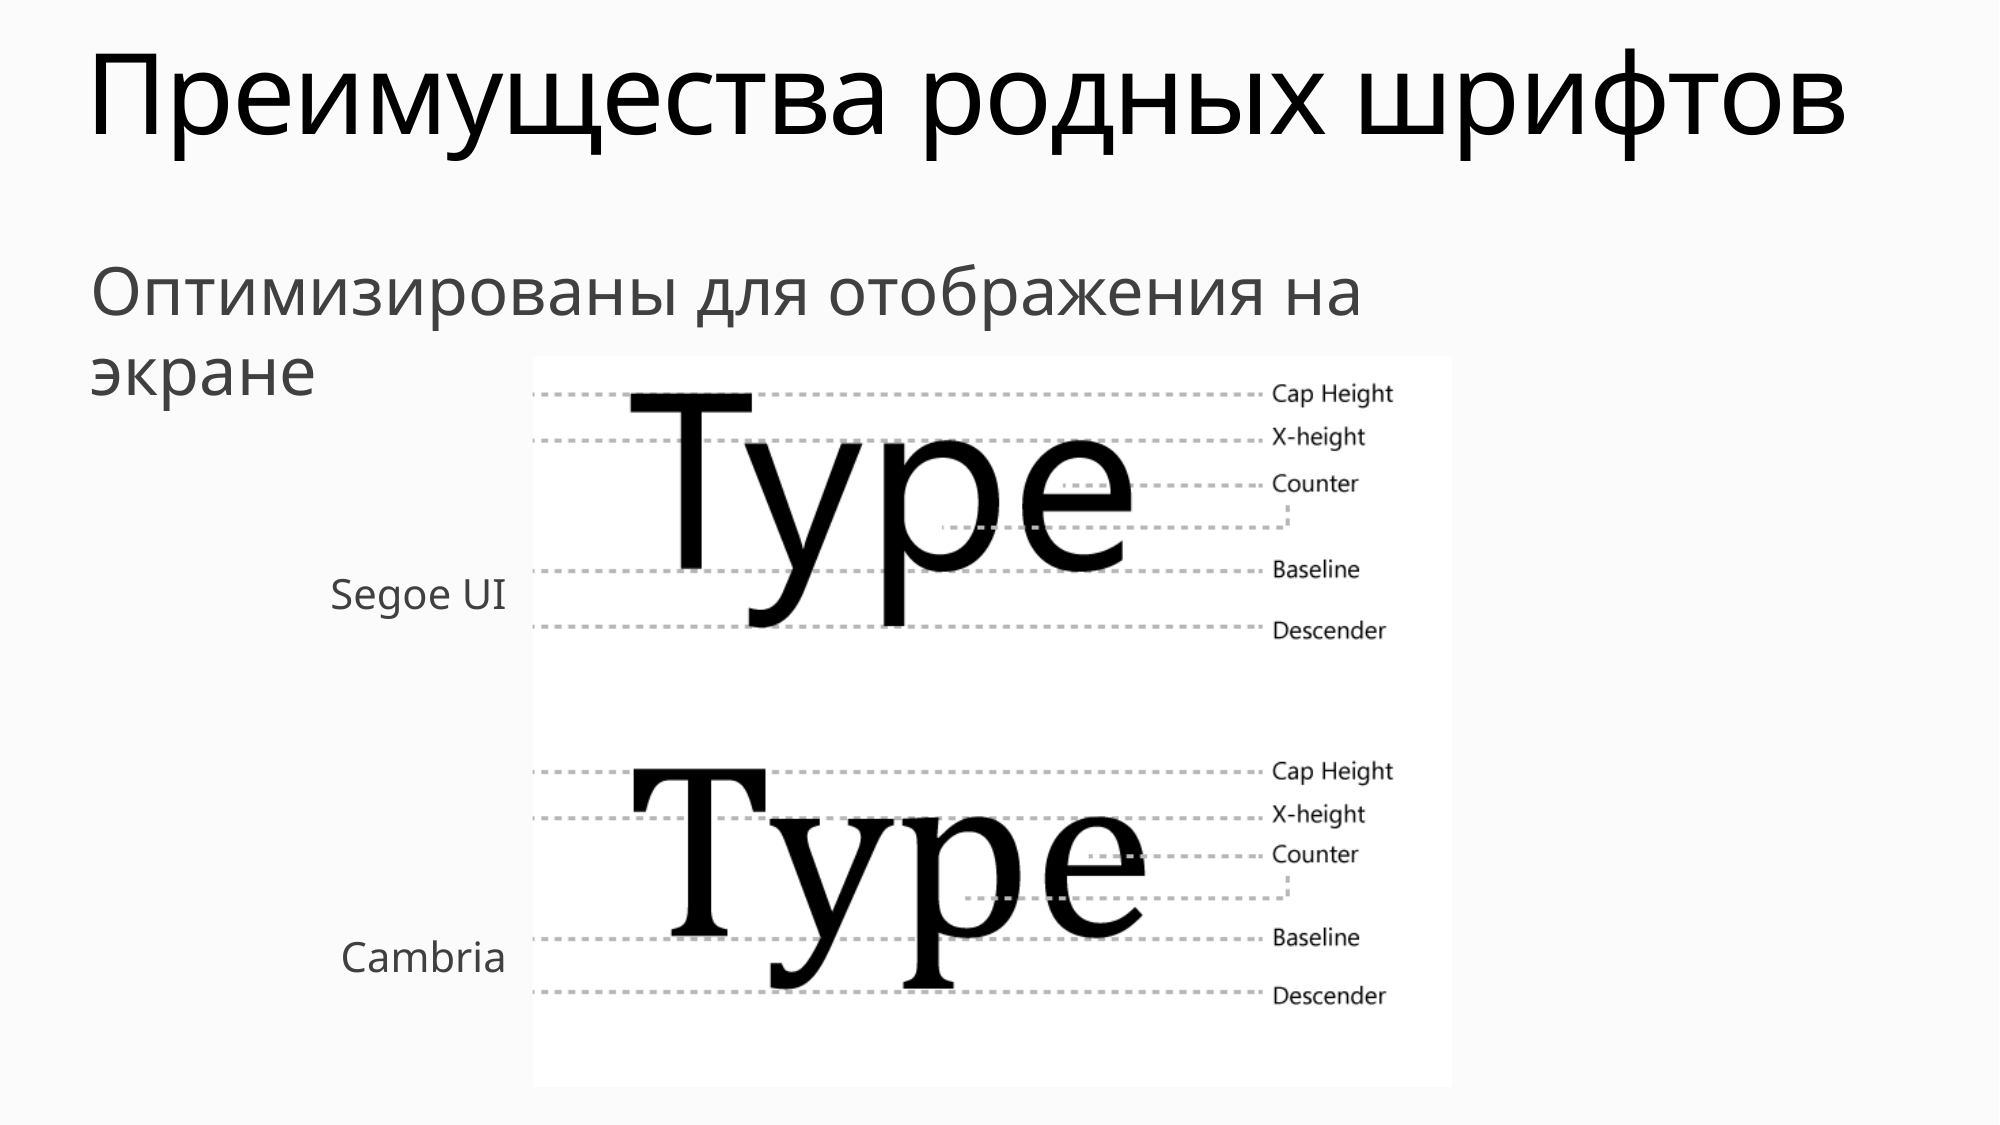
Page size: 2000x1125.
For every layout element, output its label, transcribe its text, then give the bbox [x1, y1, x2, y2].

text_box Оптимизированы для отображения на экране [90, 249, 1472, 410]
text_box Segoe UI [95, 568, 507, 619]
text_box Cambria [95, 931, 507, 982]
picture [532, 356, 1453, 1087]
title Преимущества родных шрифтов [85, 37, 1914, 161]
